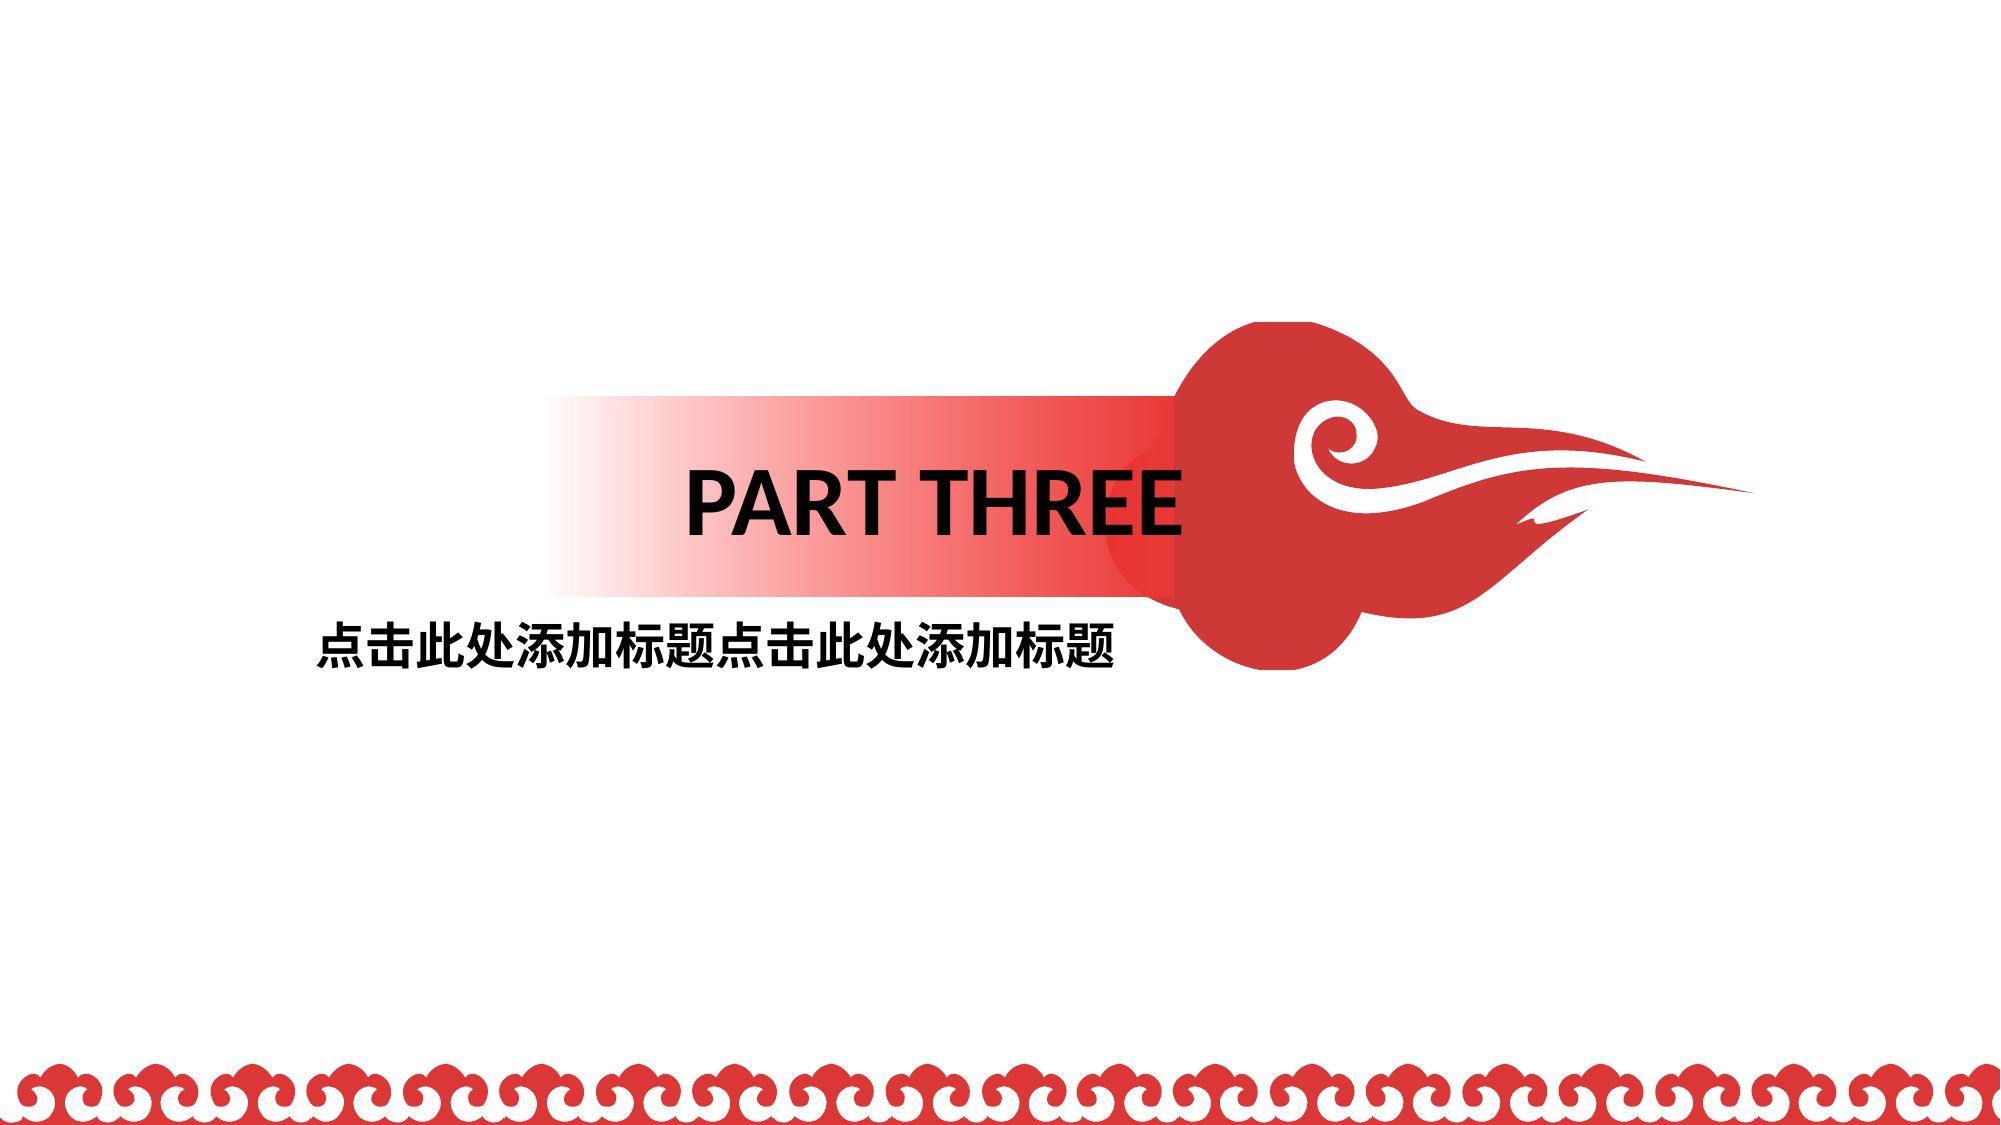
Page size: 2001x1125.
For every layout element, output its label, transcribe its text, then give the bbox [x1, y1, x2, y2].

text_box 点击此处添加标题点击此处添加标题 [300, 606, 1237, 682]
text_box PART THREE [670, 428, 1269, 564]
